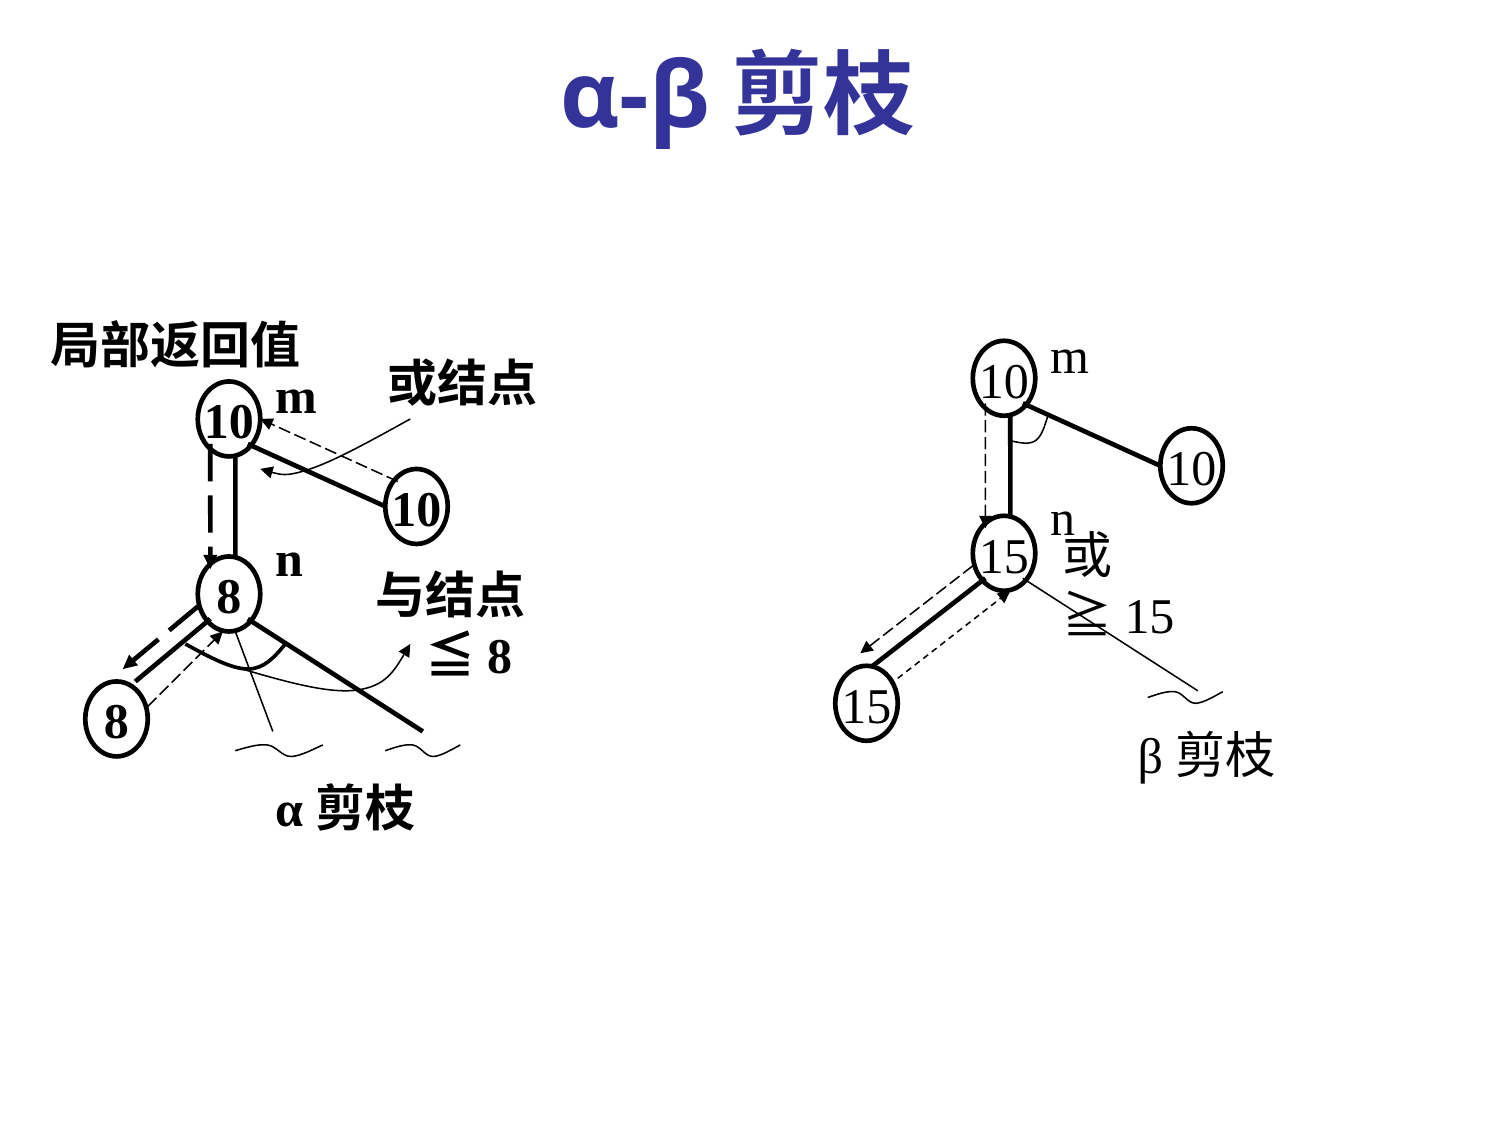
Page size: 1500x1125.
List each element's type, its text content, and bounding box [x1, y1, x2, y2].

text_box α-β剪枝 [194, 28, 1282, 154]
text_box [835, 315, 1299, 851]
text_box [35, 306, 574, 845]
